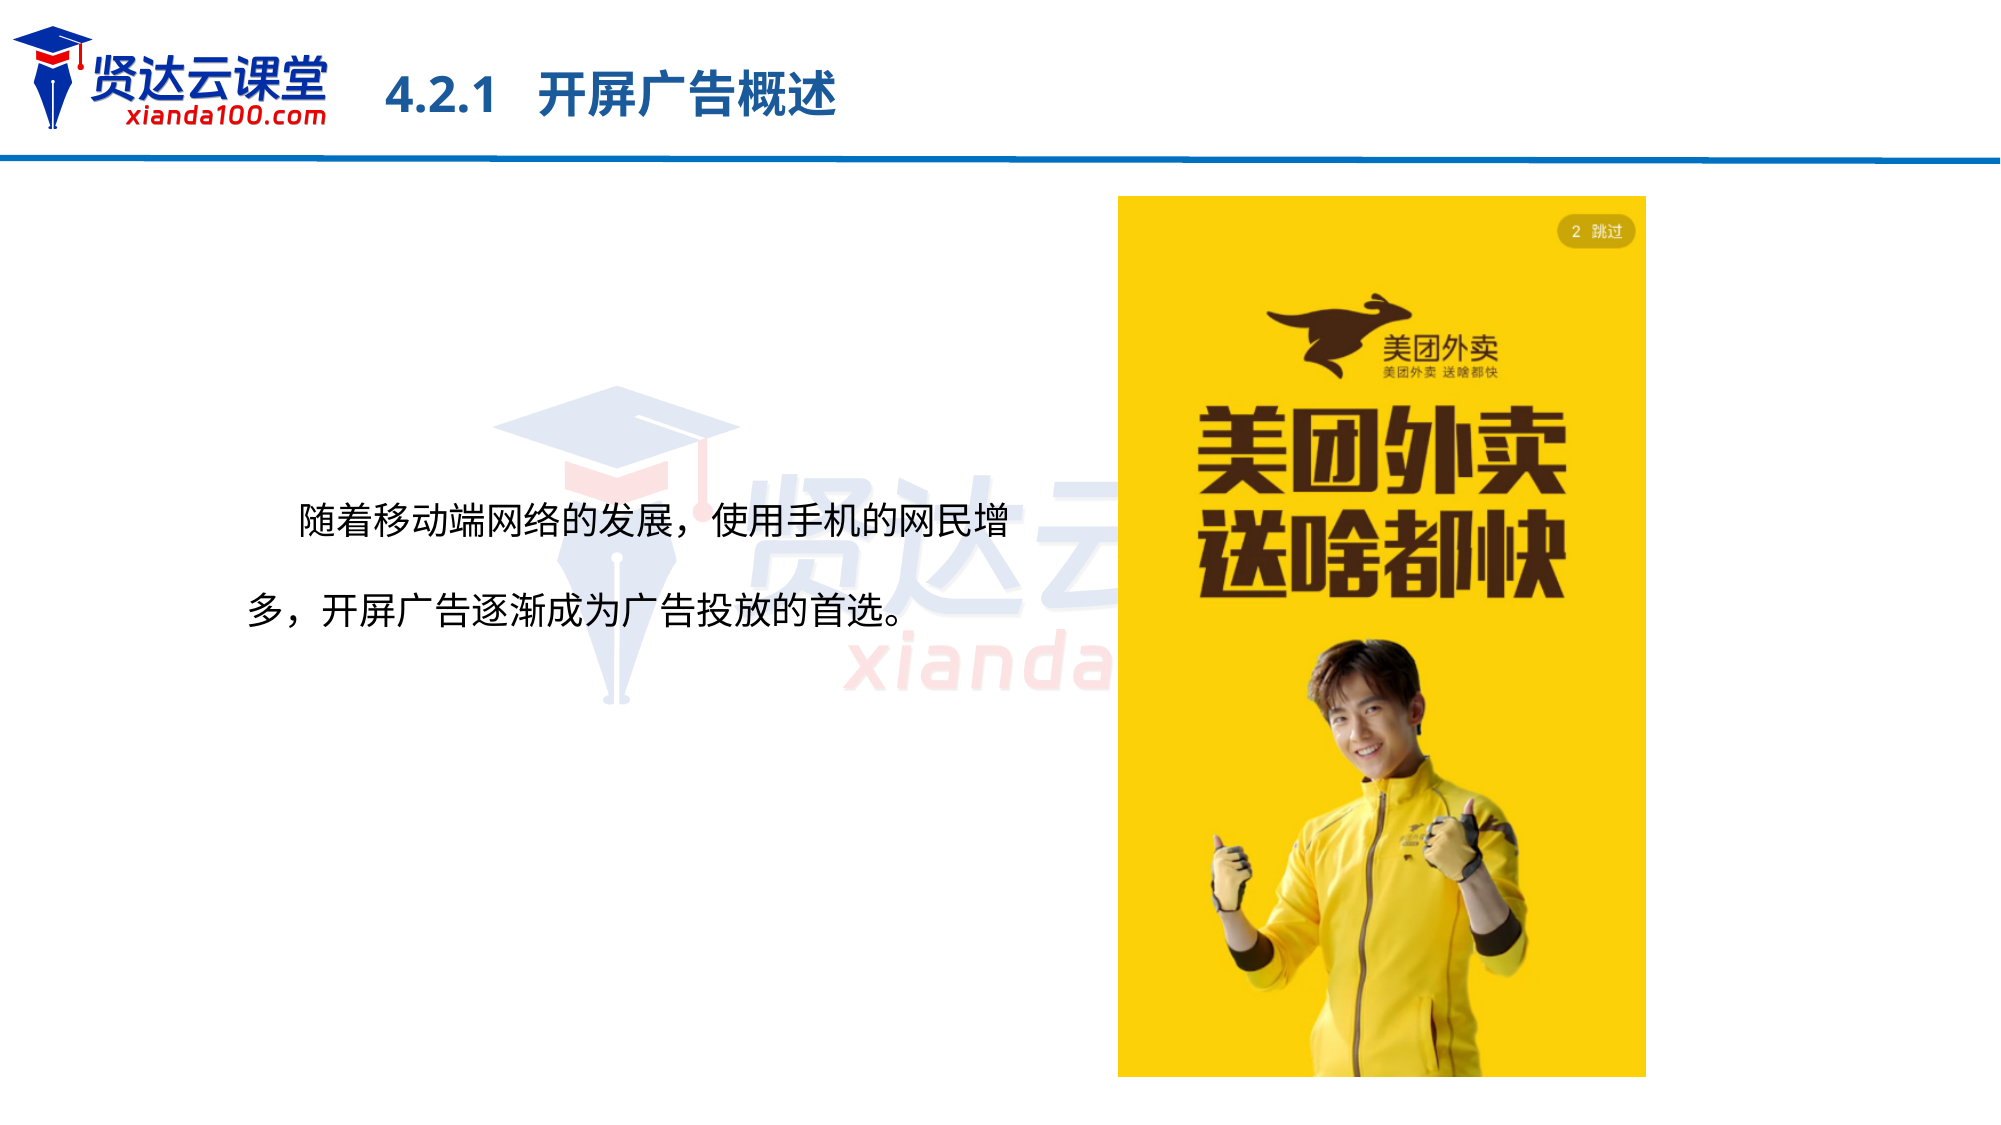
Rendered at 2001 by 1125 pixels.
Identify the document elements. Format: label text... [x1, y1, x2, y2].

picture [0, 7, 353, 155]
text_box 4.2.1 开屏广告概述 [370, 54, 1007, 130]
text_box 随着移动端网络的发展，使用手机的网民增多，开屏广告逐渐成为广告投放的首选。 [232, 444, 1036, 640]
picture [1117, 196, 1646, 1077]
